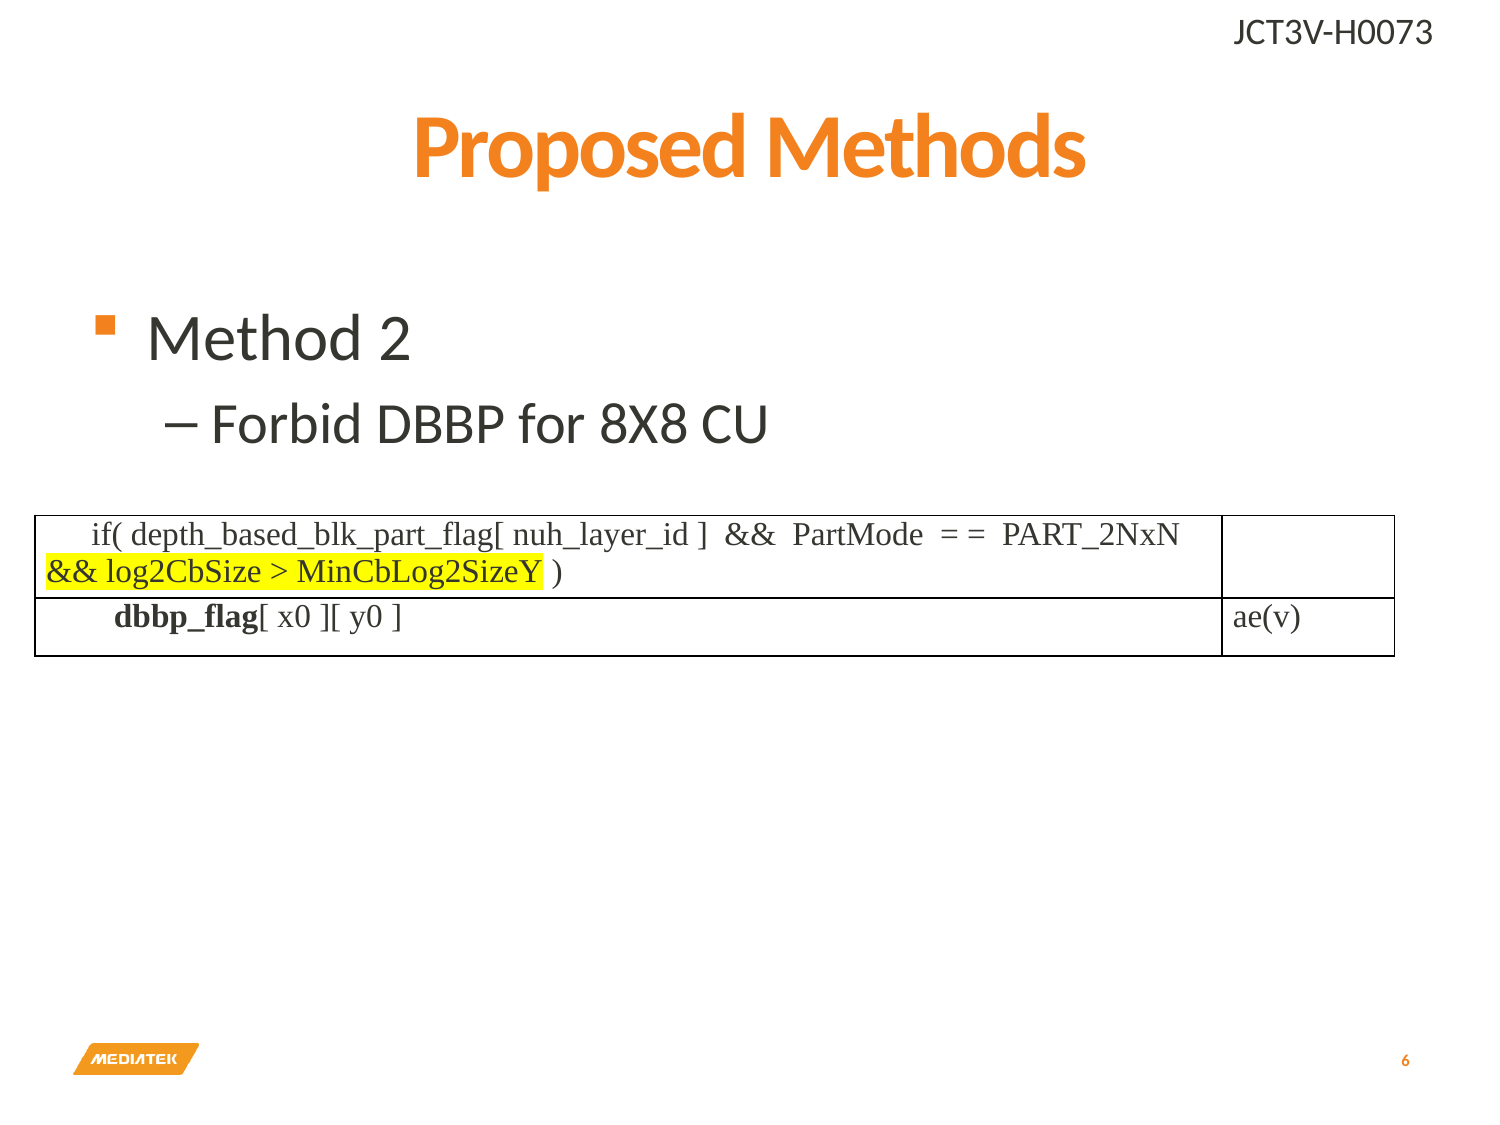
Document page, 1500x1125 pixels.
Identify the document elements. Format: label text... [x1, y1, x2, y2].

table_cell ae(v) [1223, 599, 1394, 655]
title Proposed Methods [75, 99, 1425, 286]
table_header if( depth_based_blk_part_flag[ nuh_layer_id ] && PartMode = = PART_2NxN && log2CbSize > MinCbLog2SizeY ) [36, 516, 1221, 597]
table_header [1223, 516, 1394, 597]
list Method 2 Forbid DBBP for 8X8 CU [75, 286, 1425, 990]
table_cell dbbp_flag[ x0 ][ y0 ] [36, 599, 1221, 655]
picture [73, 1043, 199, 1075]
text_box JCT3V-H0073 [1218, 0, 1500, 105]
slide_number 6 [1251, 1029, 1425, 1090]
